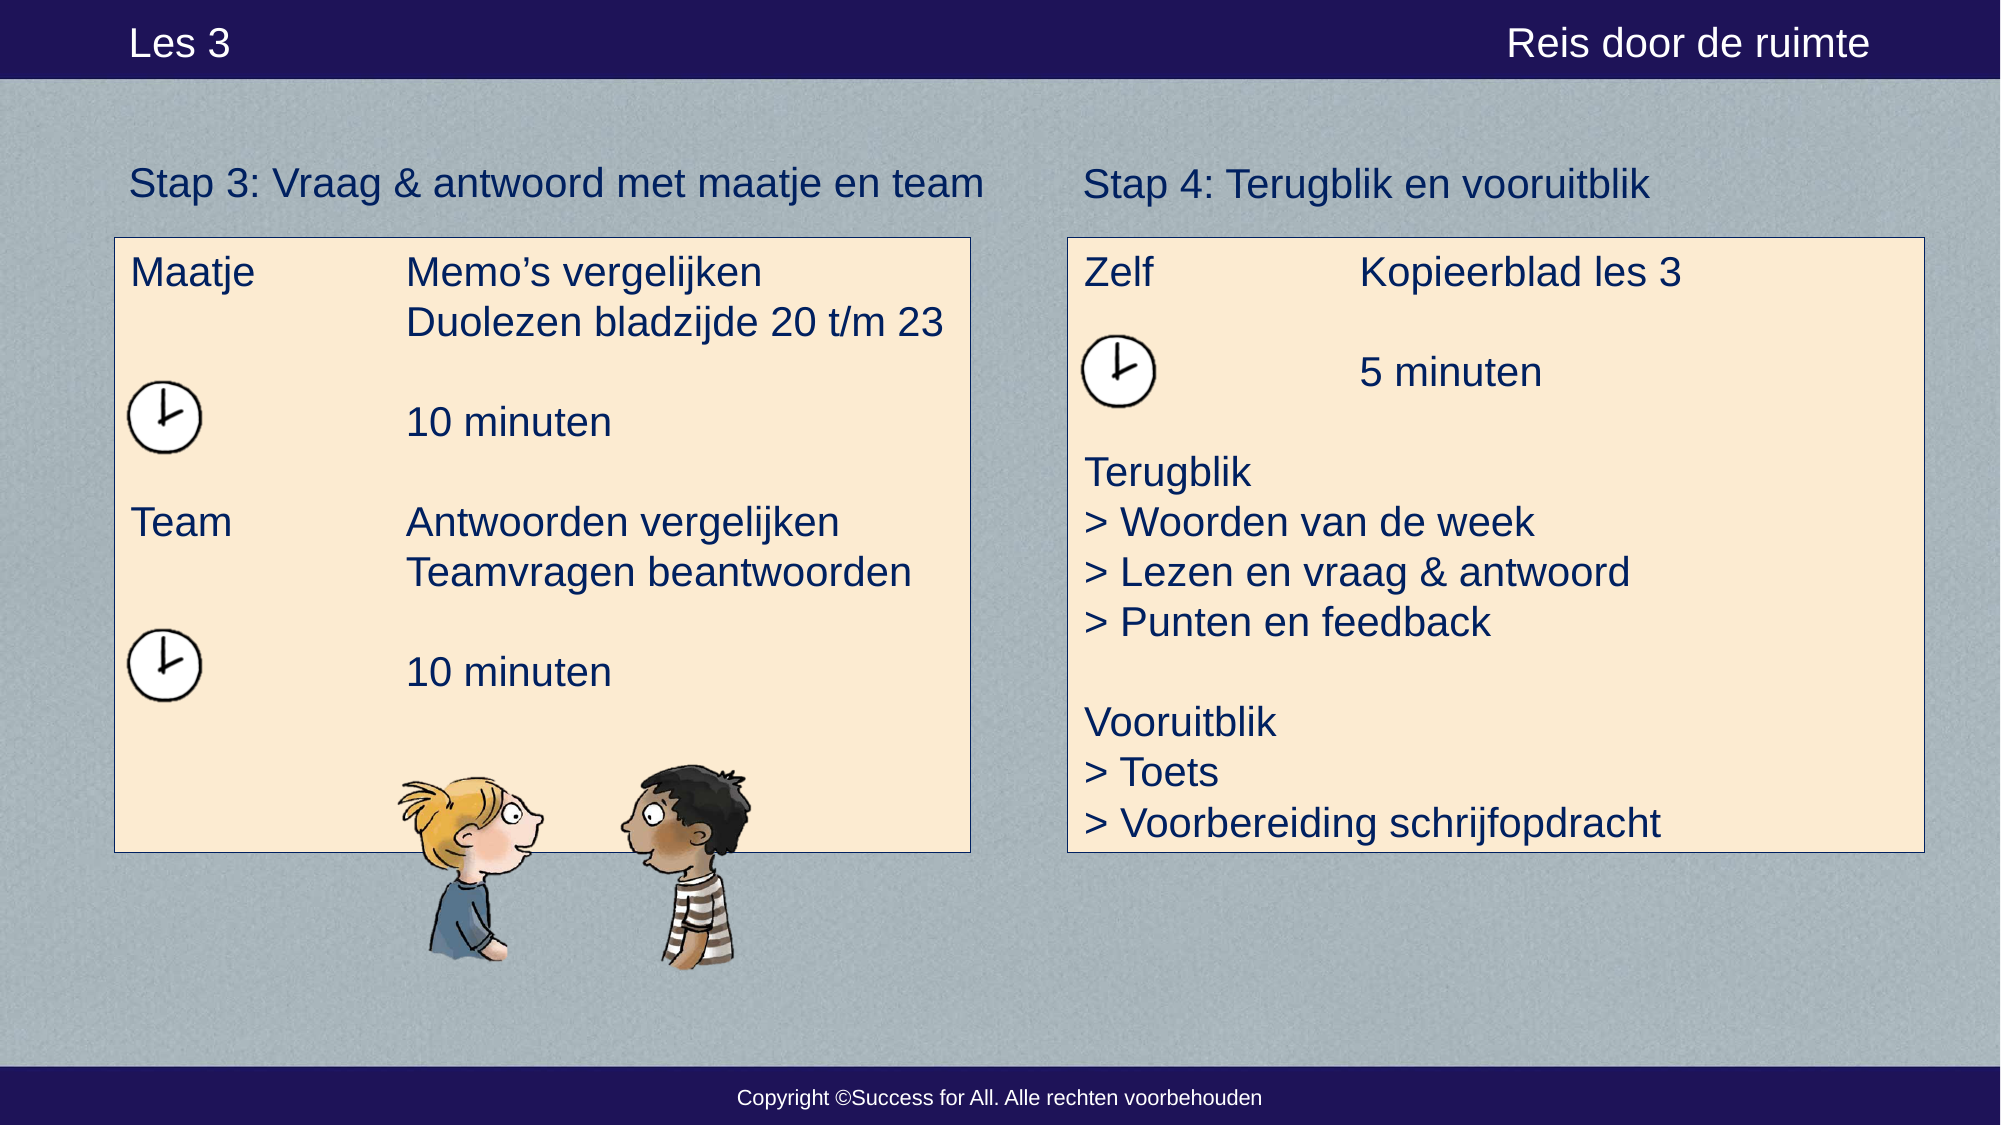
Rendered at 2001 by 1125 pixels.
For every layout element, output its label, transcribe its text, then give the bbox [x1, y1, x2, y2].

text_box Stap 4: Terugblik en vooruitblik [1068, 149, 1861, 215]
text_box Reis door de ruimte [999, 8, 1886, 73]
text_box Copyright ©Success for All. Alle rechten voorbehouden [0, 1076, 2000, 1125]
picture [0, 0, 2001, 1125]
text_box Les 3 [114, 8, 354, 73]
text_box Zelf Kopieerblad les 3 5 minuten Terugblik > Woorden van de week > Lezen en vraag & antwoord > Punten en feedback Vooruitblik > Toets > Voorbereiding schrijfopdracht [1067, 237, 1925, 853]
text_box Stap 3: Vraag & antwoord met maatje en team [113, 148, 1110, 214]
text_box Maatje Memo’s vergelijken Duolezen bladzijde 20 t/m 23 10 minuten Team Antwoorden vergelijken Teamvragen beantwoorden 10 minuten [114, 237, 971, 853]
